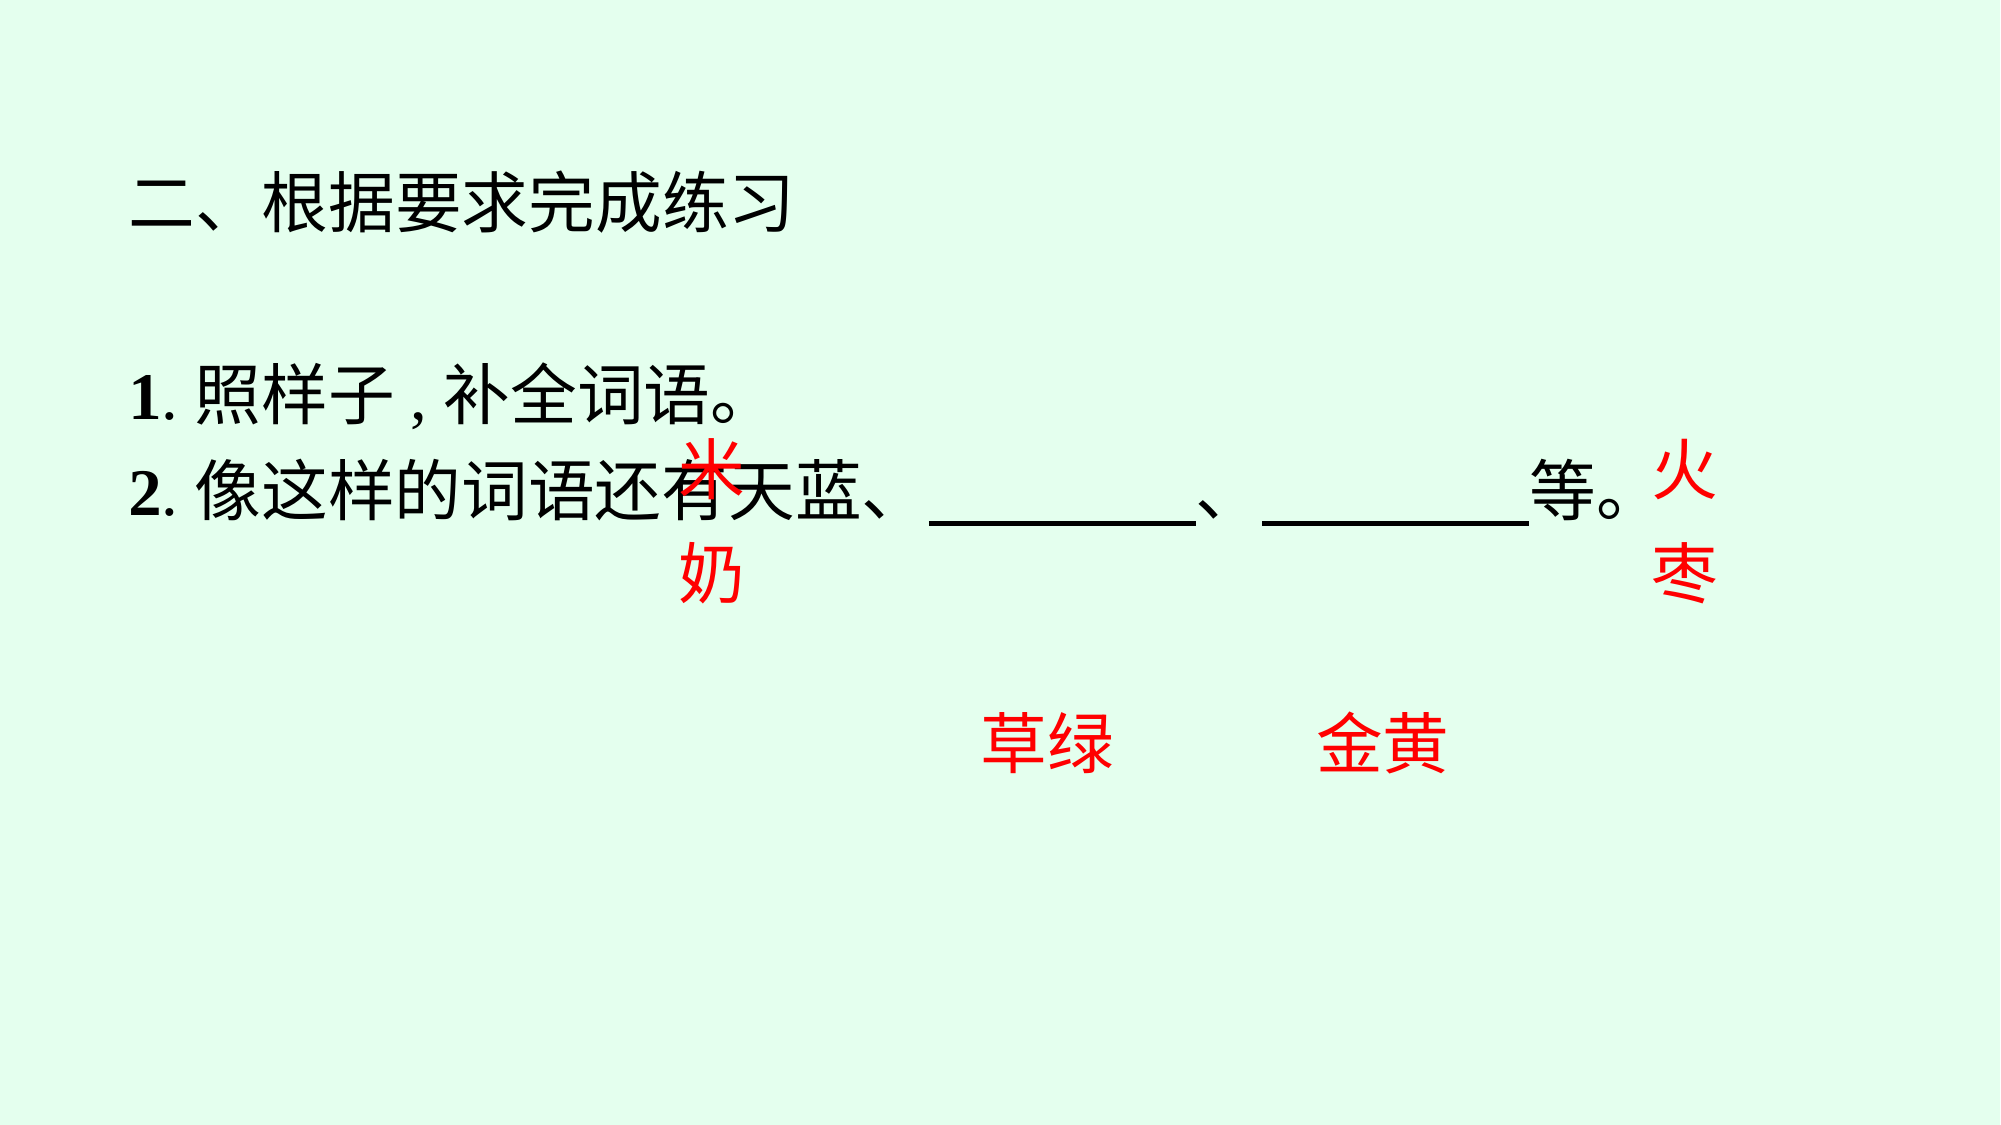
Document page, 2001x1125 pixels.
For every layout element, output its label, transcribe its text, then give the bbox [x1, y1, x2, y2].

text_box 火 [1636, 404, 1734, 508]
text_box 草绿 [965, 678, 1129, 790]
text_box 金黄 [1301, 678, 1465, 790]
text_box 奶 [663, 508, 760, 620]
text_box 枣 [1636, 508, 1734, 620]
text_box 米 [663, 404, 760, 508]
